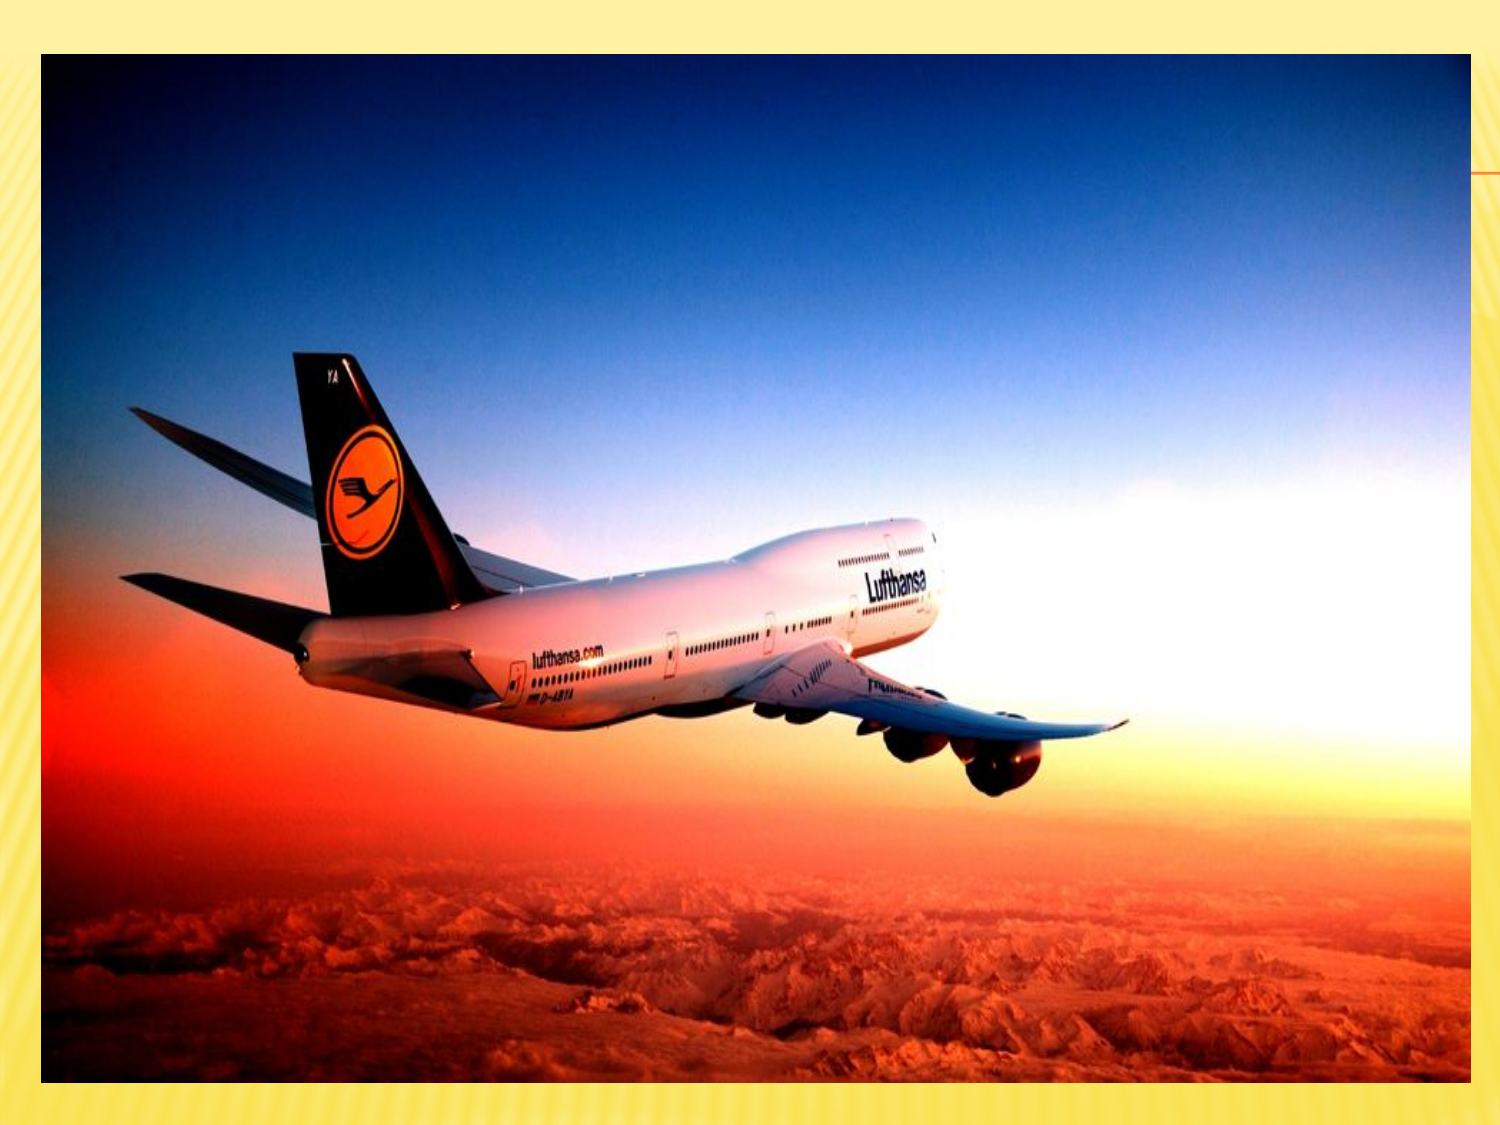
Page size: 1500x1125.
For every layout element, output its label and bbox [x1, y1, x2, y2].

picture [40, 54, 1471, 1083]
